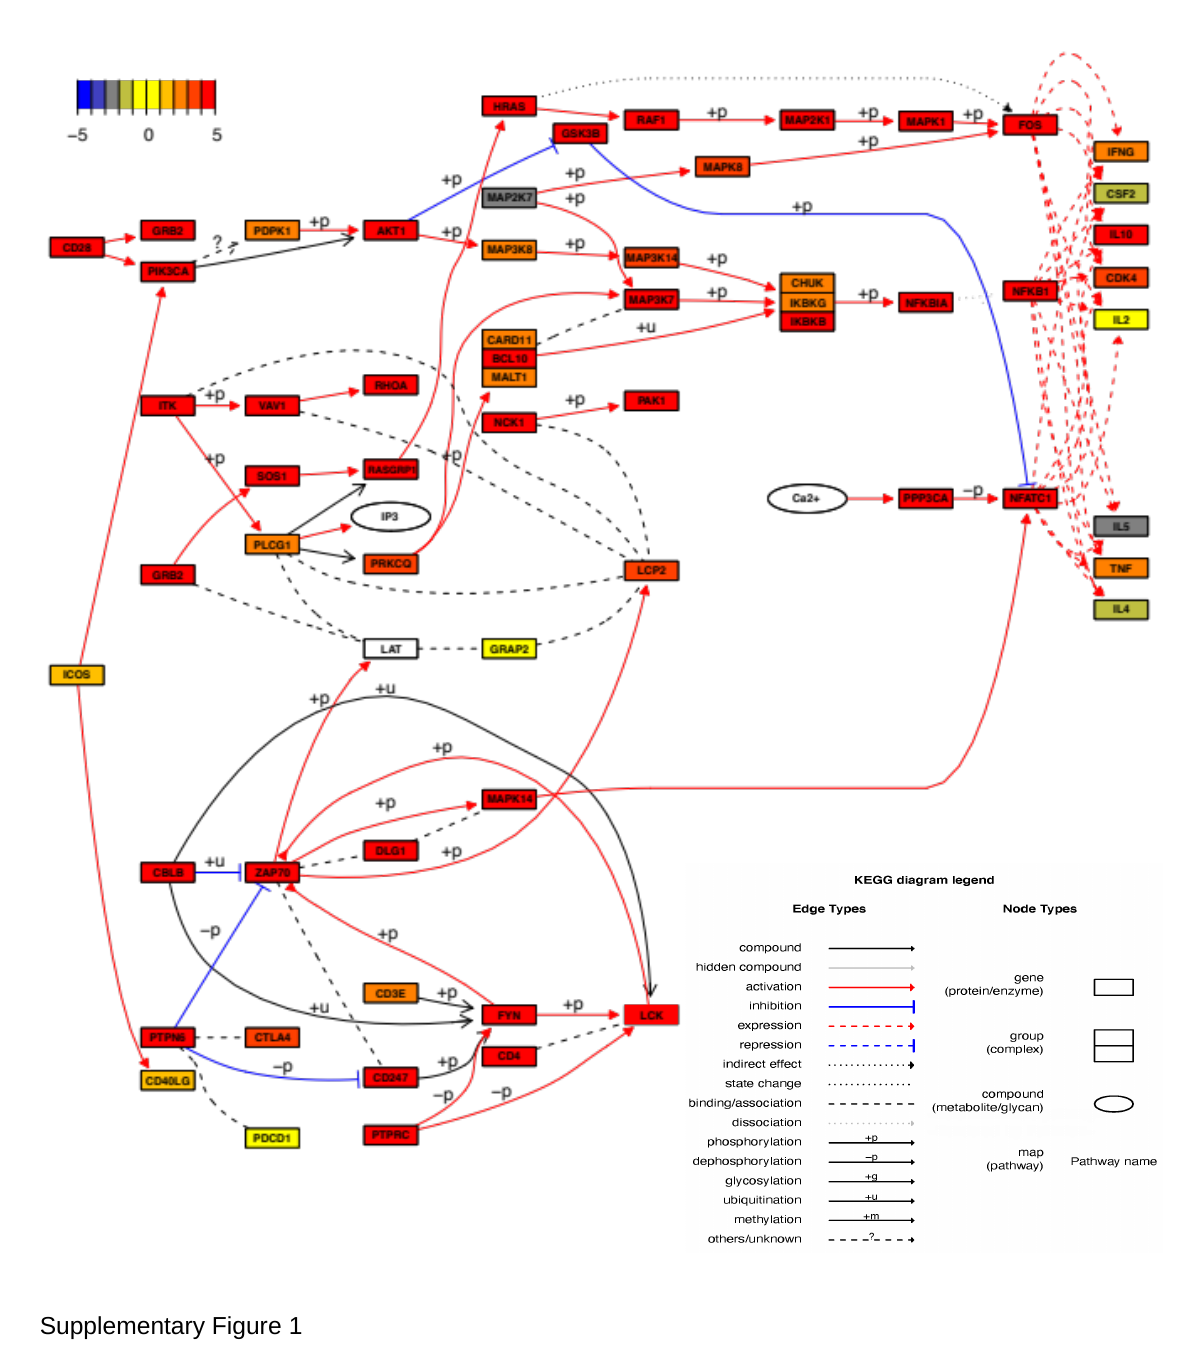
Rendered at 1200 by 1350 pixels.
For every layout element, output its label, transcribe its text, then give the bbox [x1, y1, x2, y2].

text_box Supplementary Figure 1 [25, 1302, 318, 1347]
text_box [35, 37, 1163, 1253]
